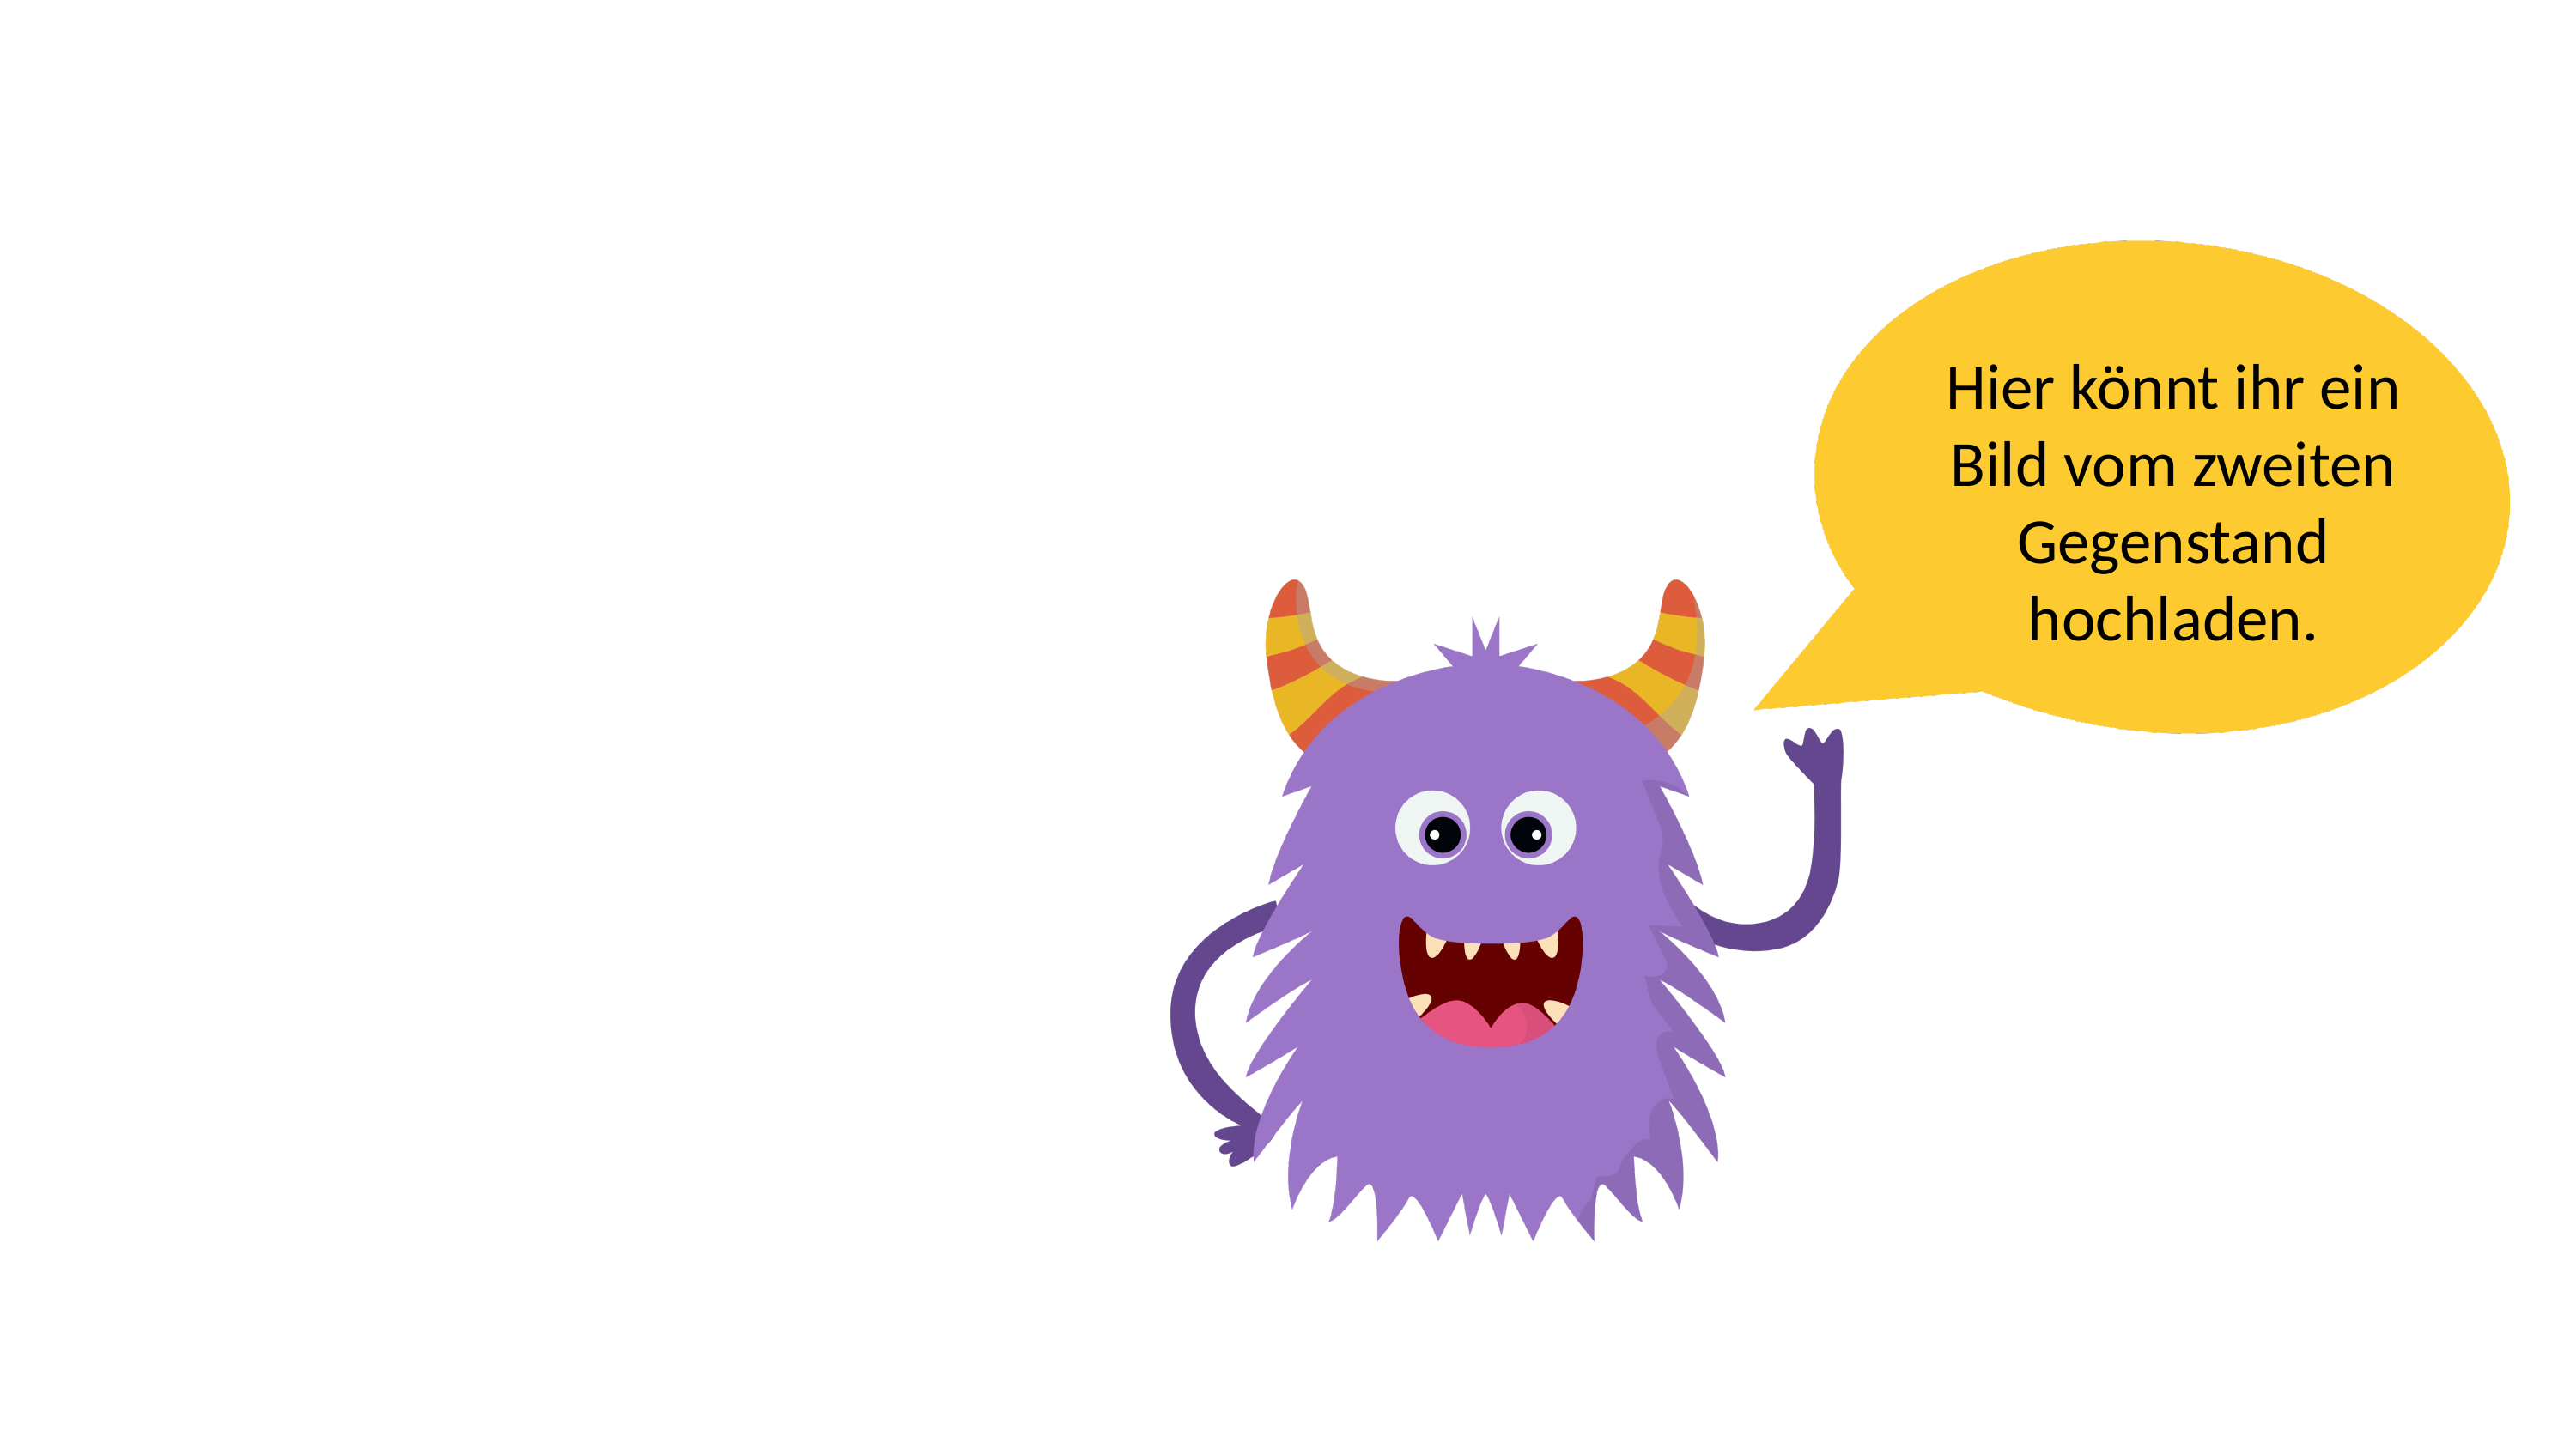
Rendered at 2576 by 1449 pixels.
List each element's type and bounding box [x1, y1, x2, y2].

picture [1706, 217, 2530, 757]
text_box [1169, 573, 1846, 1241]
